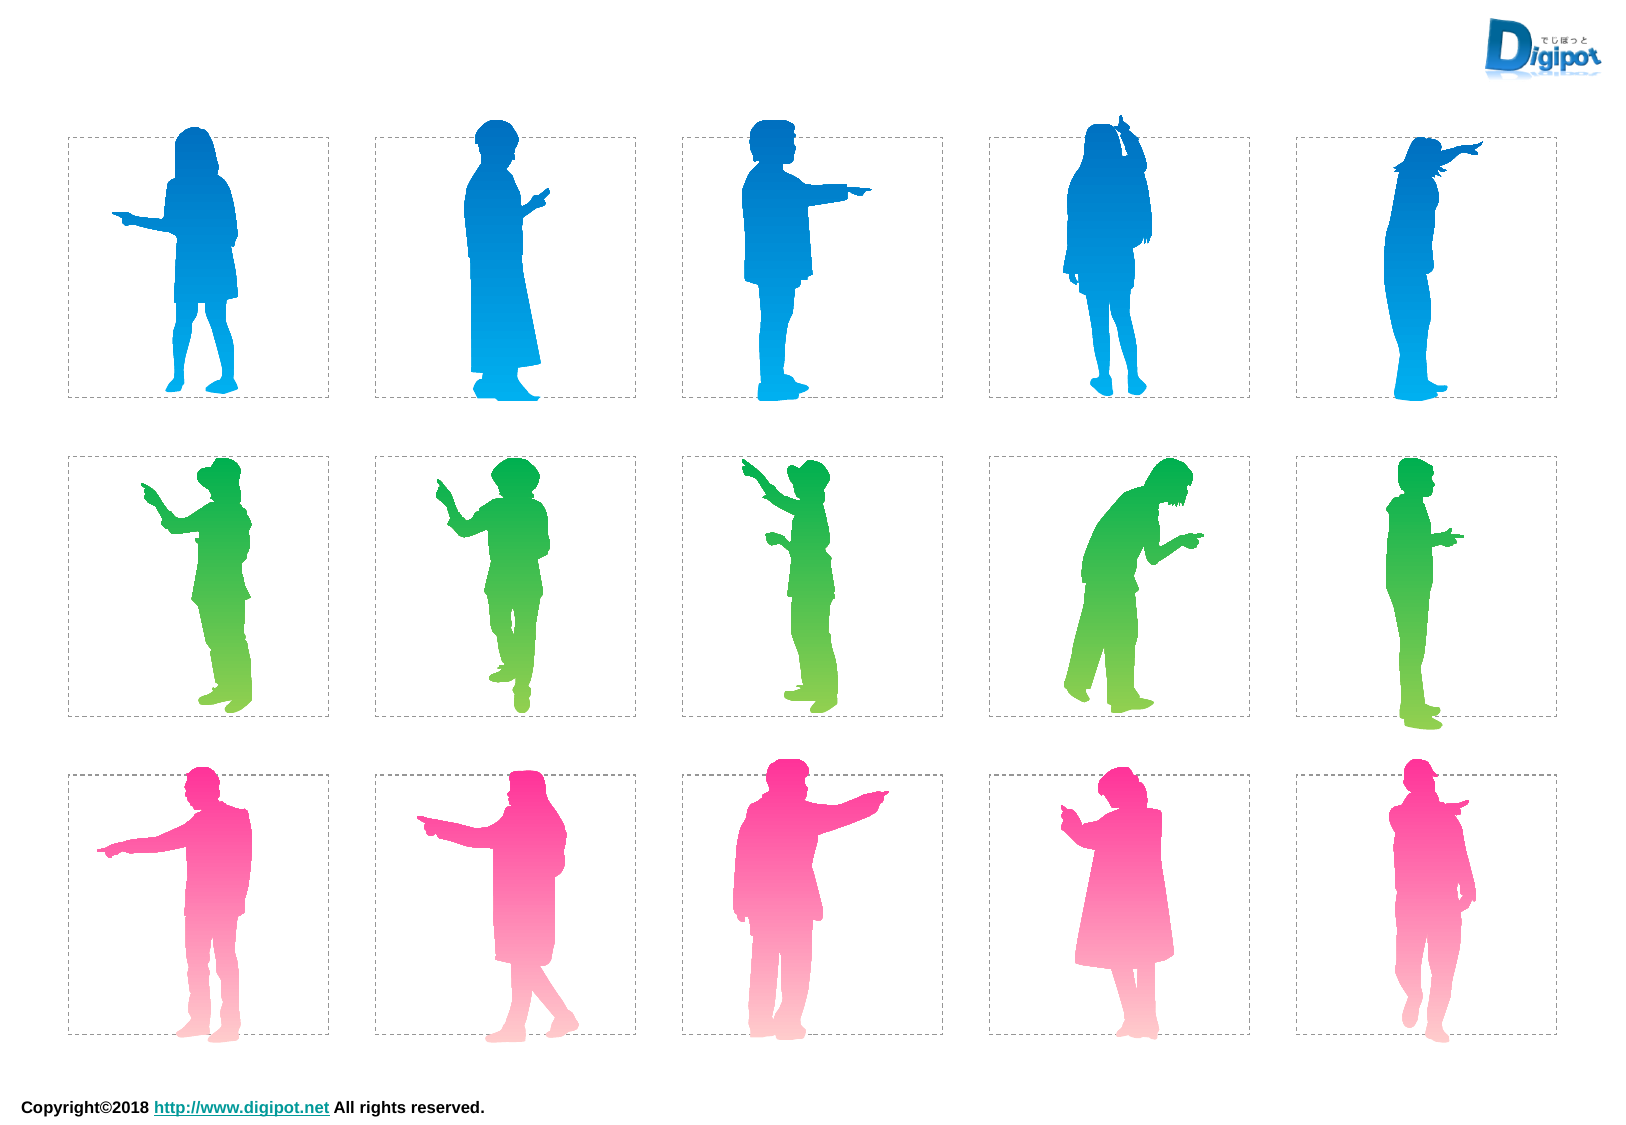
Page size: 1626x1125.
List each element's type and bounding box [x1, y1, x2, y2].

text_box [733, 759, 890, 1041]
text_box [141, 458, 252, 714]
text_box [435, 458, 550, 714]
text_box [97, 766, 252, 1043]
text_box [1063, 115, 1153, 397]
text_box [1063, 458, 1205, 714]
text_box [416, 770, 580, 1043]
text_box [111, 126, 238, 394]
text_box [1389, 759, 1477, 1043]
text_box [741, 459, 839, 714]
text_box [1384, 137, 1484, 402]
text_box [1386, 458, 1465, 730]
picture [1485, 18, 1602, 82]
text_box [741, 120, 872, 402]
text_box [1060, 766, 1174, 1040]
text_box [464, 119, 550, 402]
